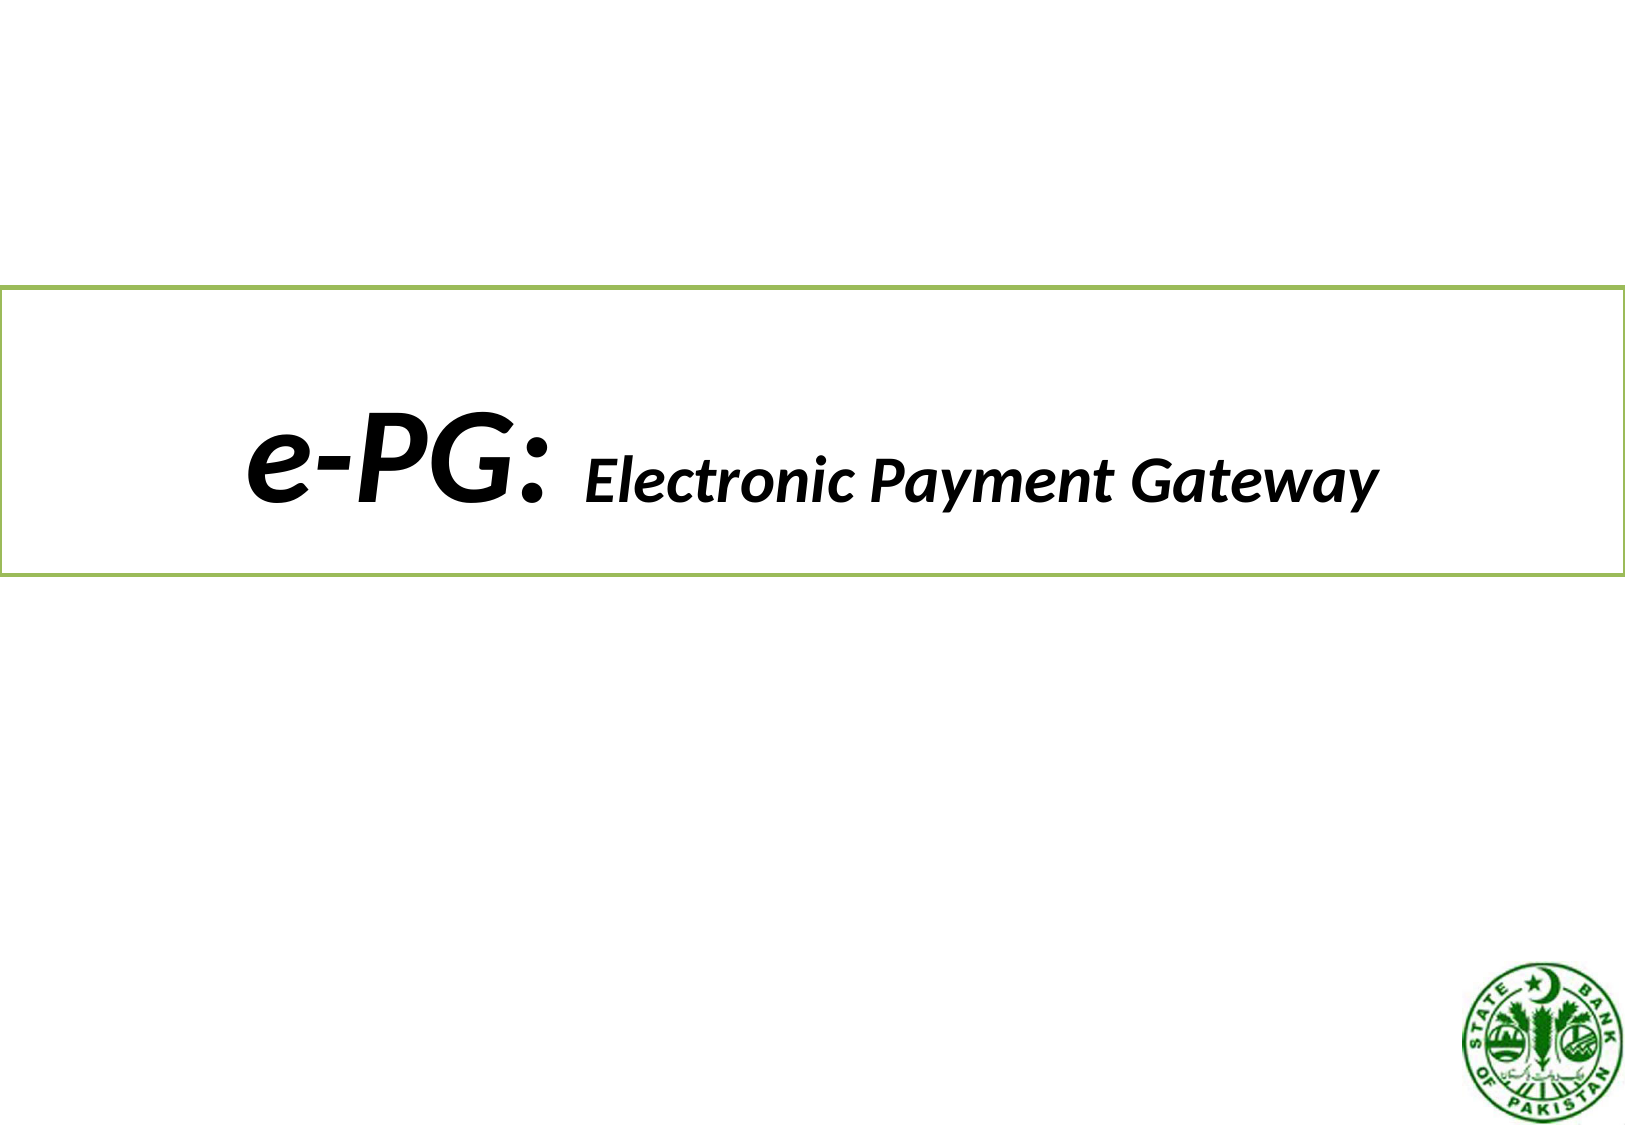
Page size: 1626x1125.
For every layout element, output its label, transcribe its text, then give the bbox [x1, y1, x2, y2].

text_box e-PG: Electronic Payment Gateway [0, 285, 1625, 577]
picture [1462, 960, 1625, 1125]
